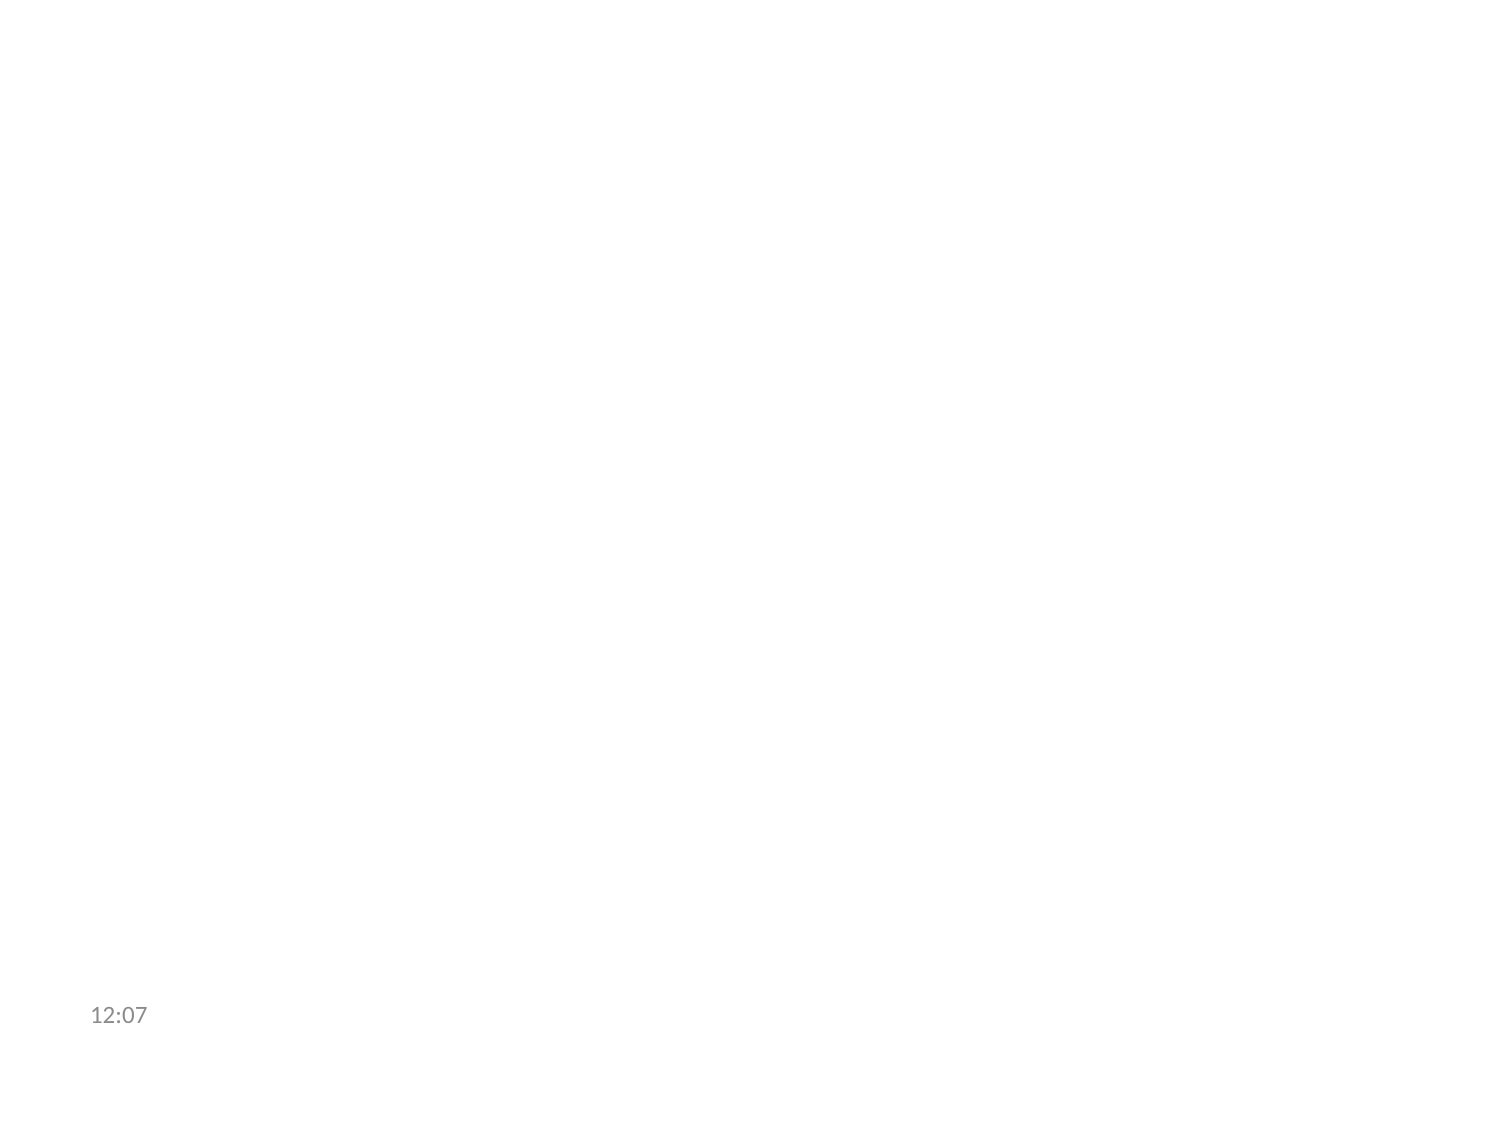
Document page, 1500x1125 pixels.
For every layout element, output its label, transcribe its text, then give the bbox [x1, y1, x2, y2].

text_box 15:35 [75, 983, 425, 1044]
